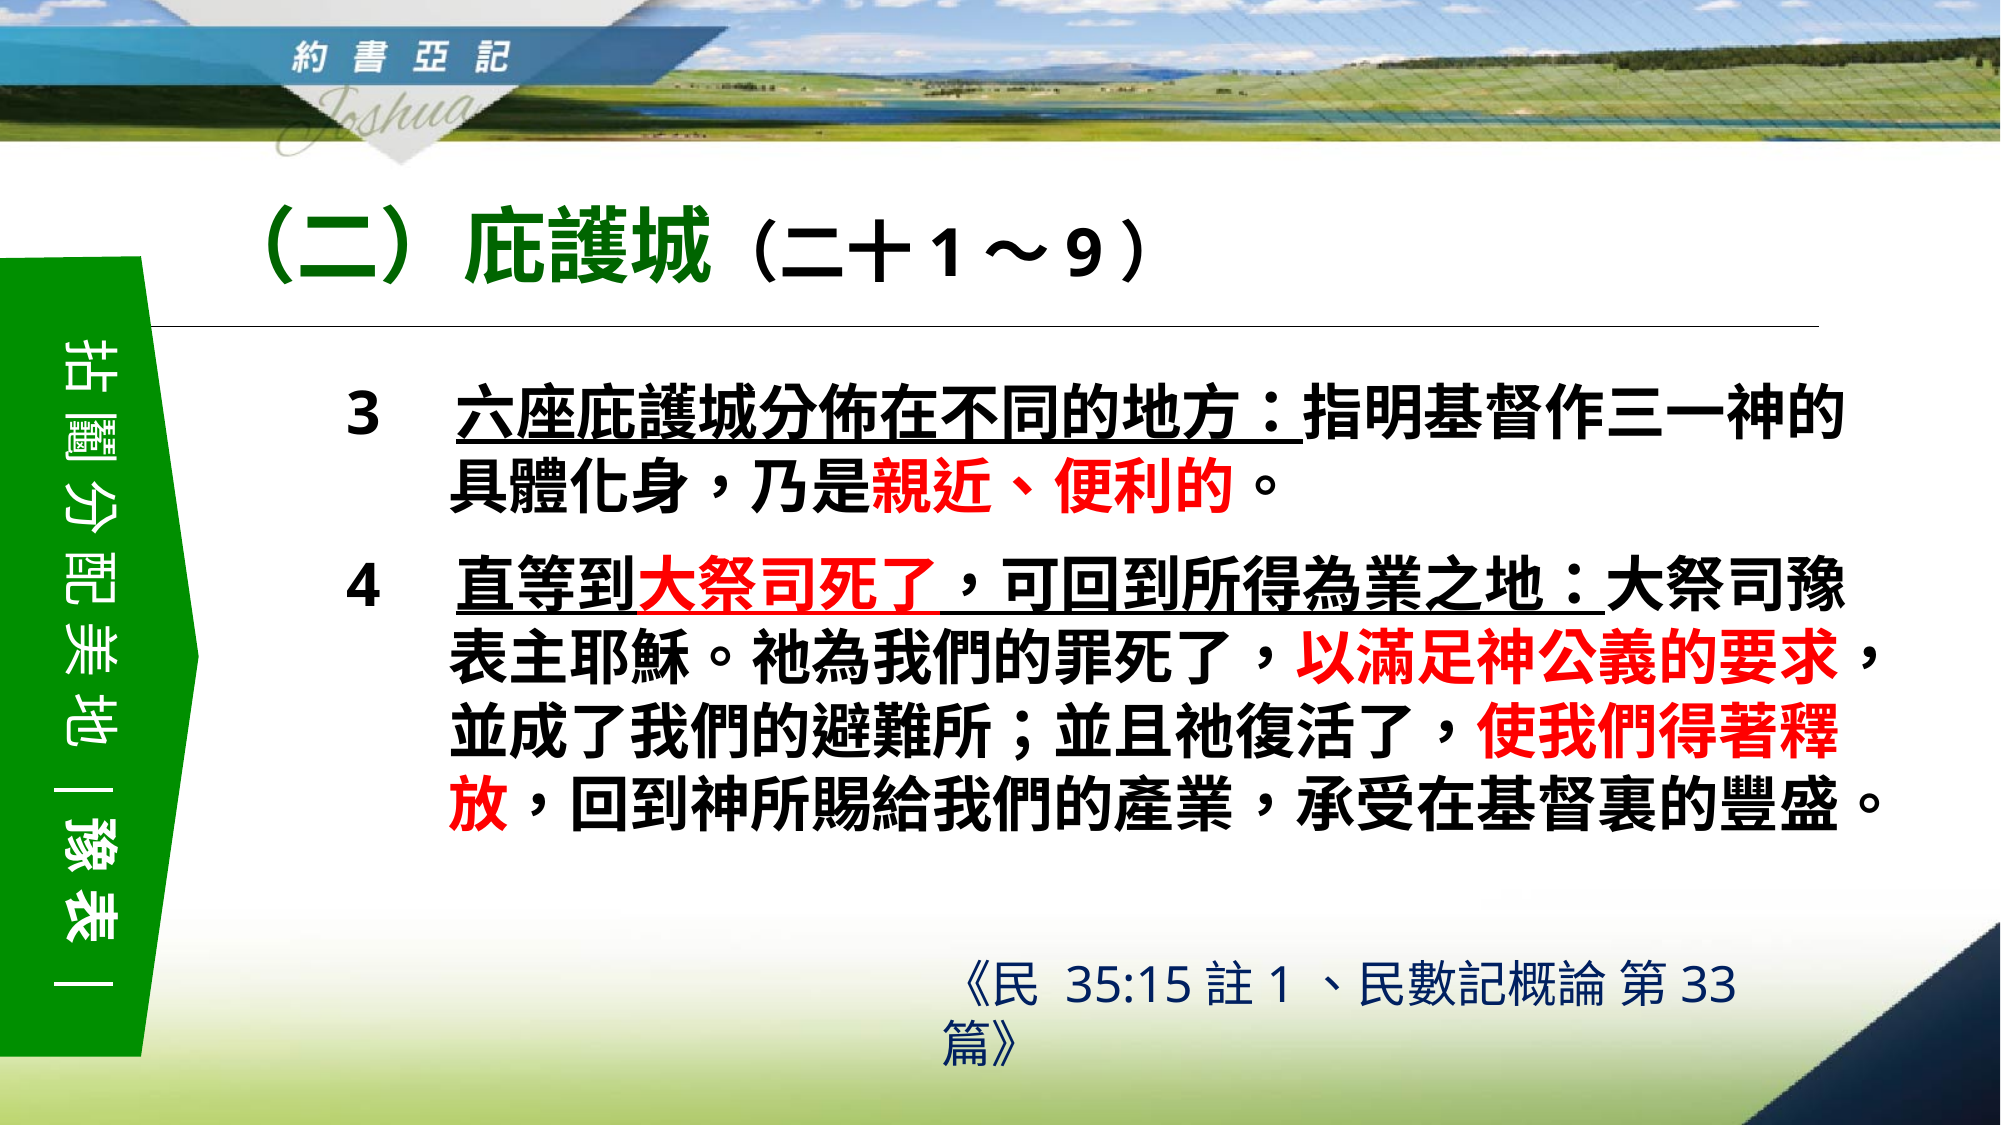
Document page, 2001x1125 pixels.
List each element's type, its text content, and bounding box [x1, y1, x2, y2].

text_box （二）庇護城（二十1～9） [198, 186, 1372, 301]
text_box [54, 789, 113, 985]
text_box 《民 35:15註1、民數記概論 第33篇》 [927, 944, 1763, 1080]
text_box [0, 255, 200, 1058]
text_box 3 六座庇護城分佈在不同的地方：指明基督作三一神的具體化身，乃是親近、便利的。 4 直等到大祭司死了，可回到所得為業之地：大祭司豫表主耶穌。祂為我們的罪死了，以滿足神公義的要求，並成了我們的避難所；並且祂復活了，使我們得著釋放，回到神所賜給我們的產業，承受在基督裏的豐盛。 [331, 366, 1863, 846]
text_box 拈鬮分配美地 豫表 [35, 323, 134, 983]
picture [0, 0, 2001, 1125]
